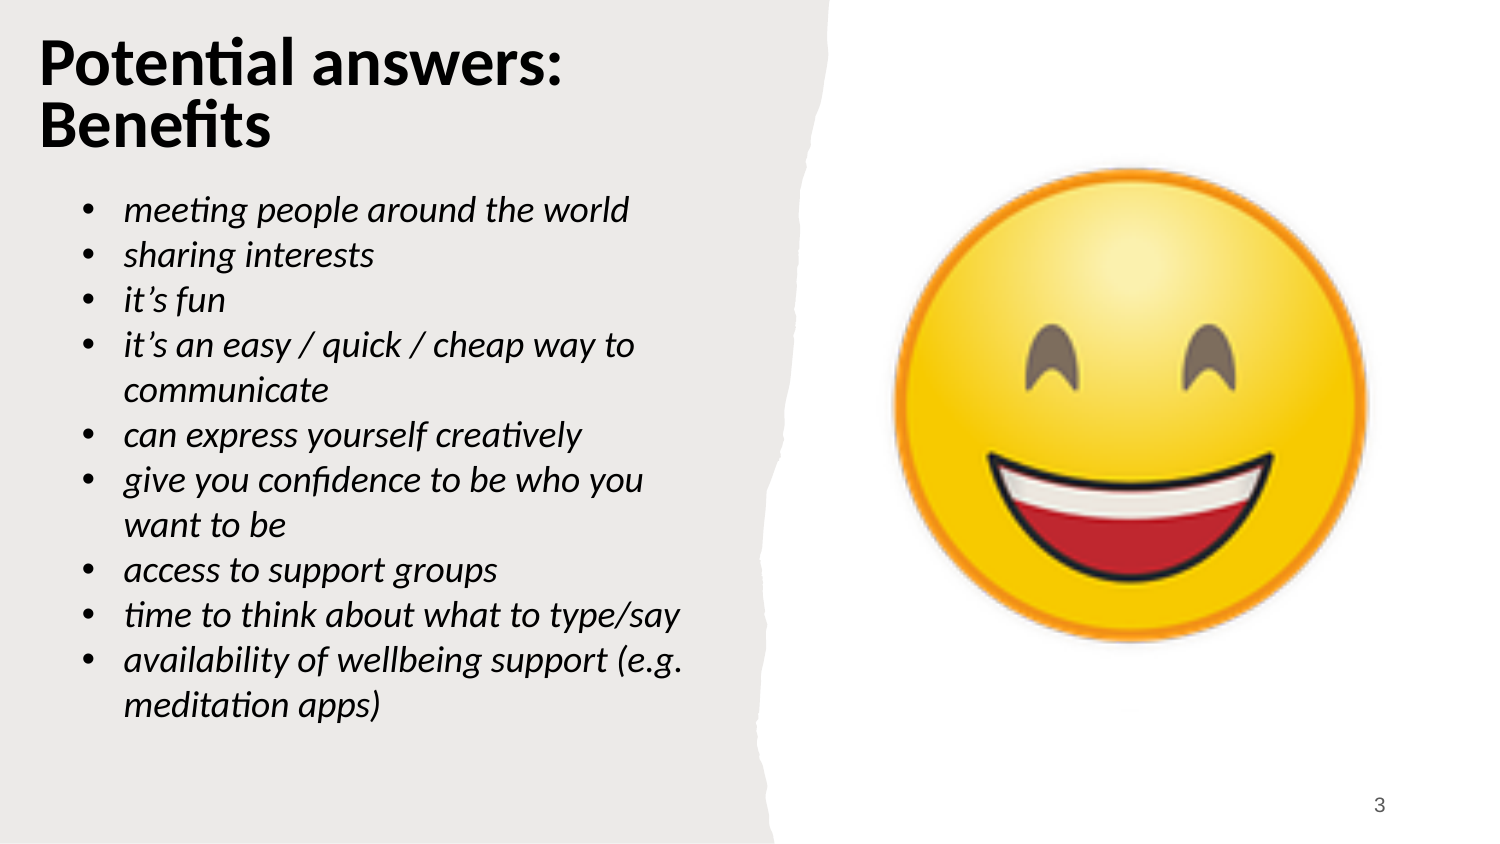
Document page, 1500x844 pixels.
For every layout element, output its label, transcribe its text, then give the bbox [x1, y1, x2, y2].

slide_number ‹#› [1059, 782, 1397, 827]
text_box Potential answers: Benefits [27, 16, 802, 180]
text_box [0, 0, 830, 844]
text_box [756, 0, 1500, 844]
picture [846, 134, 1430, 712]
text_box meeting people around the world sharing interests it’s fun it’s an easy / quick / cheap way to communicate can express yourself creatively give you confidence to be who you want to be access to support groups time to think about what to type/say availability of wellbeing support (e.g. meditation apps) [70, 179, 736, 720]
